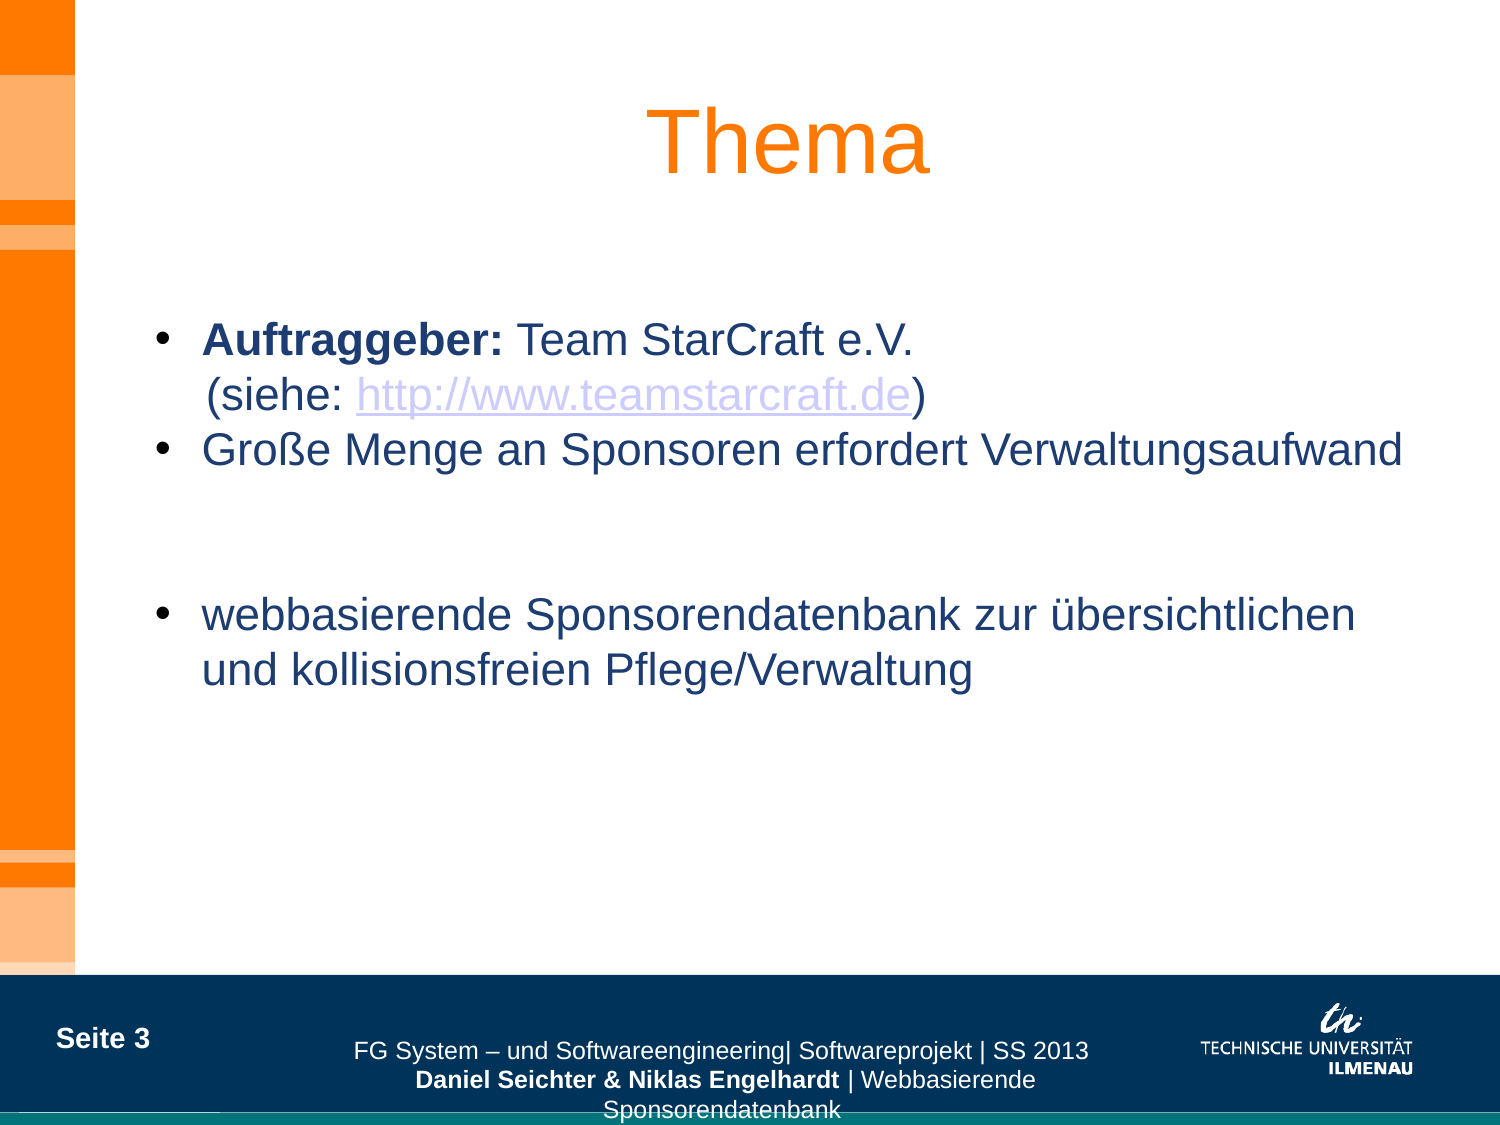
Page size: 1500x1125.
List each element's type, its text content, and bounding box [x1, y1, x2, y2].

slide_number Seite 3 [41, 1011, 354, 1125]
footer FG System – und Softwareengineering| Softwareprojekt | SS 2013 Daniel Seichter & Niklas Engelhardt | Webbasierende Sponsorendatenbank [277, 981, 1175, 1125]
text_box Auftraggeber: Team StarCraft e.V. (siehe: http://www.teamstarcraft.de) Große Menge an Sponsoren erfordert Verwaltungsaufwand webbasierende Sponsorendatenbank zur übersichtlichen und kollisionsfreien Pflege/Verwaltung [140, 302, 1452, 763]
picture [1200, 1003, 1413, 1075]
title Thema [76, 19, 1500, 255]
